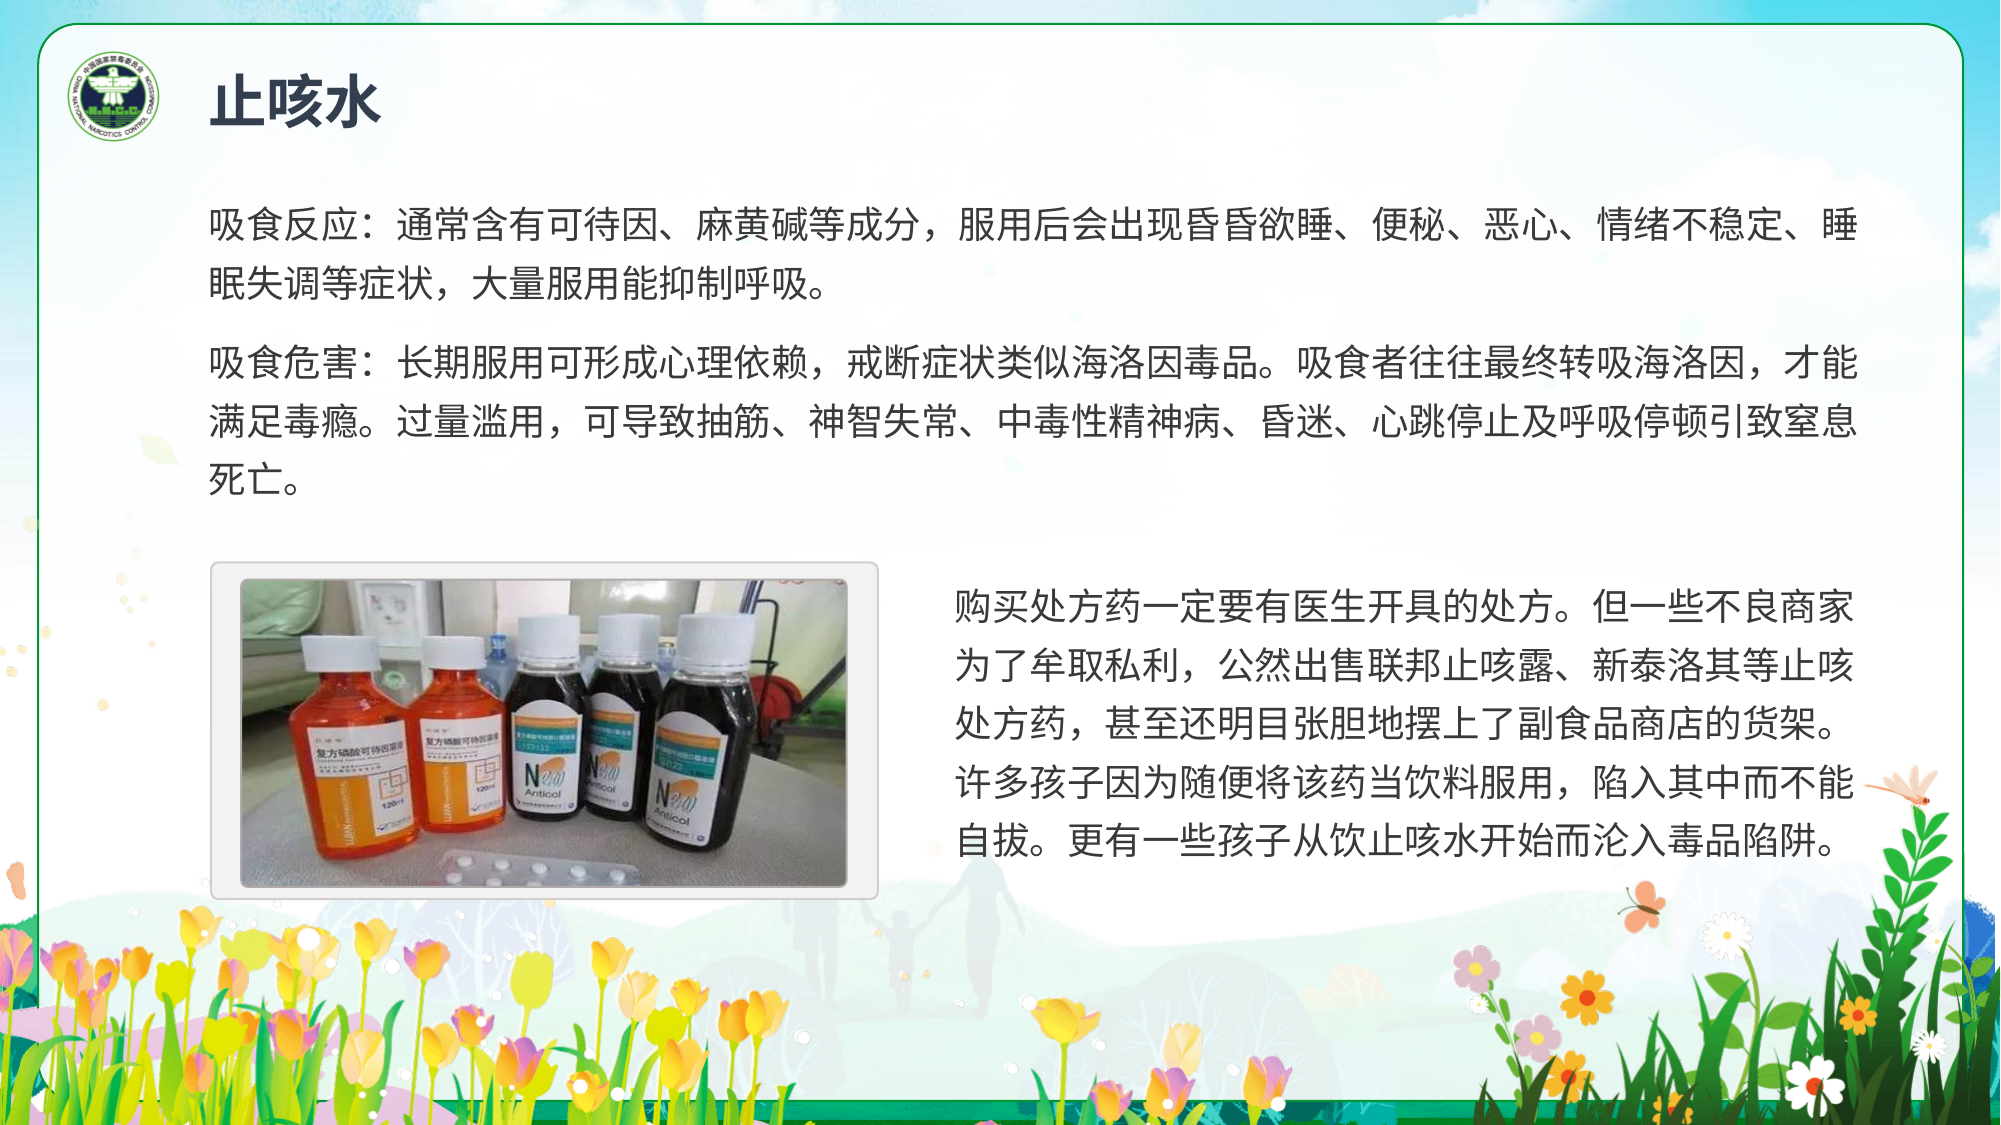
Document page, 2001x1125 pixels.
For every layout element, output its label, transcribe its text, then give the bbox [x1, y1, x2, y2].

text_box 吸食反应：通常含有可待因、麻黄碱等成分，服用后会出现昏昏欲睡、便秘、恶心、情绪不稳定、睡眠失调等症状，大量服用能抑制呼吸。 吸食危害：长期服用可形成心理依赖，戒断症状类似海洛因毒品。吸食者往往最终转吸海洛因，才能满足毒瘾。过量滥用，可导致抽筋、神智失常、中毒性精神病、昏迷、心跳停止及呼吸停顿引致窒息死亡。 [193, 180, 1897, 398]
text_box 购买处方药一定要有医生开具的处方。但一些不良商家为了牟取私利，公然出售联邦止咳露、新泰洛其等止咳处方药，甚至还明目张胆地摆上了副食品商店的货架。许多孩子因为随便将该药当饮料服用，陷入其中而不能自拔。更有一些孩子从饮止咳水开始而沦入毒品陷阱。 [939, 562, 1897, 740]
text_box 止咳水 [193, 58, 1126, 145]
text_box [211, 562, 878, 900]
picture [0, 0, 2001, 1125]
